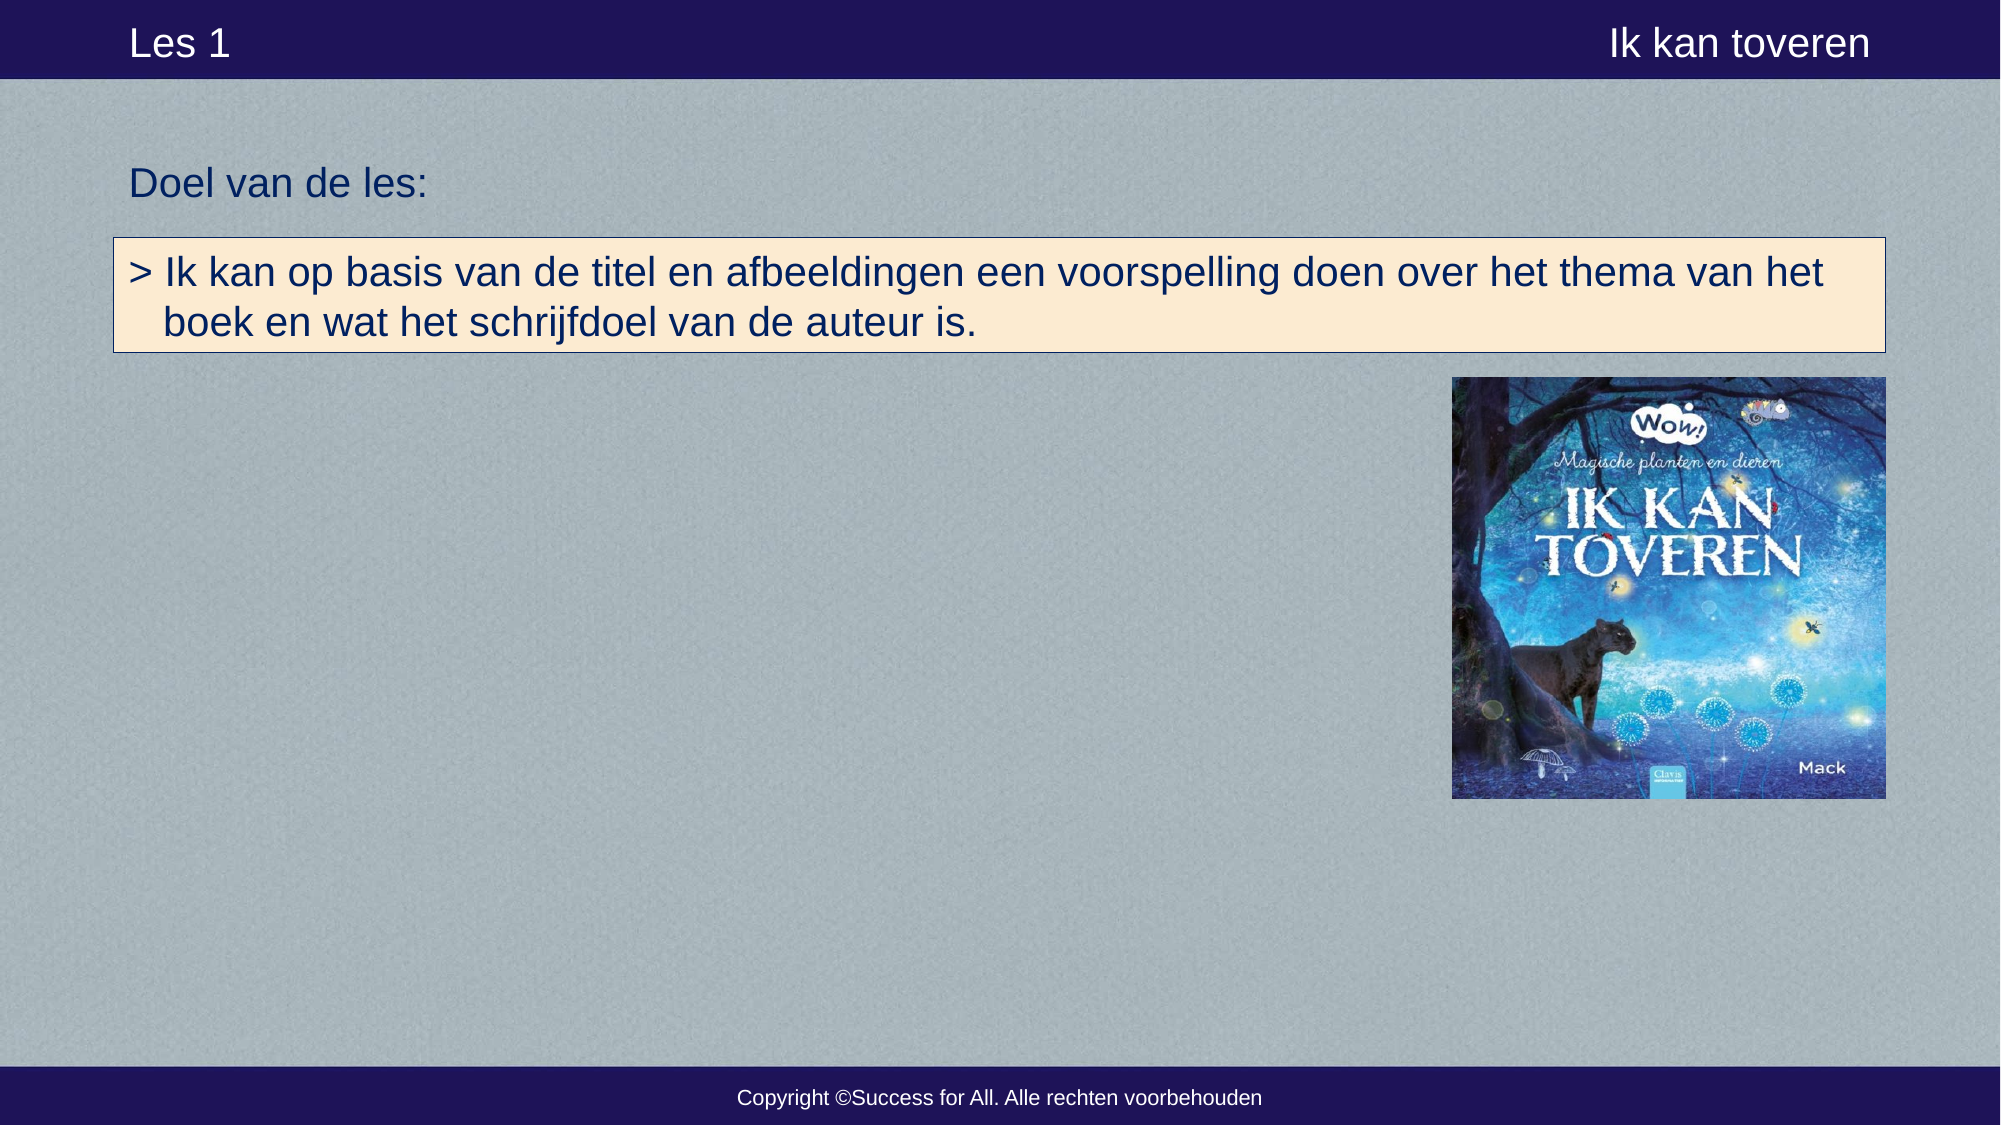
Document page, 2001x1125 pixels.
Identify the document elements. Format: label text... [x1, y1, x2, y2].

text_box Les 1 [114, 8, 354, 73]
picture [0, 0, 2001, 1125]
text_box Copyright ©Success for All. Alle rechten voorbehouden [0, 1076, 2000, 1125]
text_box Ik kan toveren [999, 8, 1886, 73]
text_box Doel van de les: [113, 148, 1635, 214]
text_box > Ik kan op basis van de titel en afbeeldingen een voorspelling doen over het thema van het boek en wat het schrijfdoel van de auteur is. [113, 237, 1886, 353]
